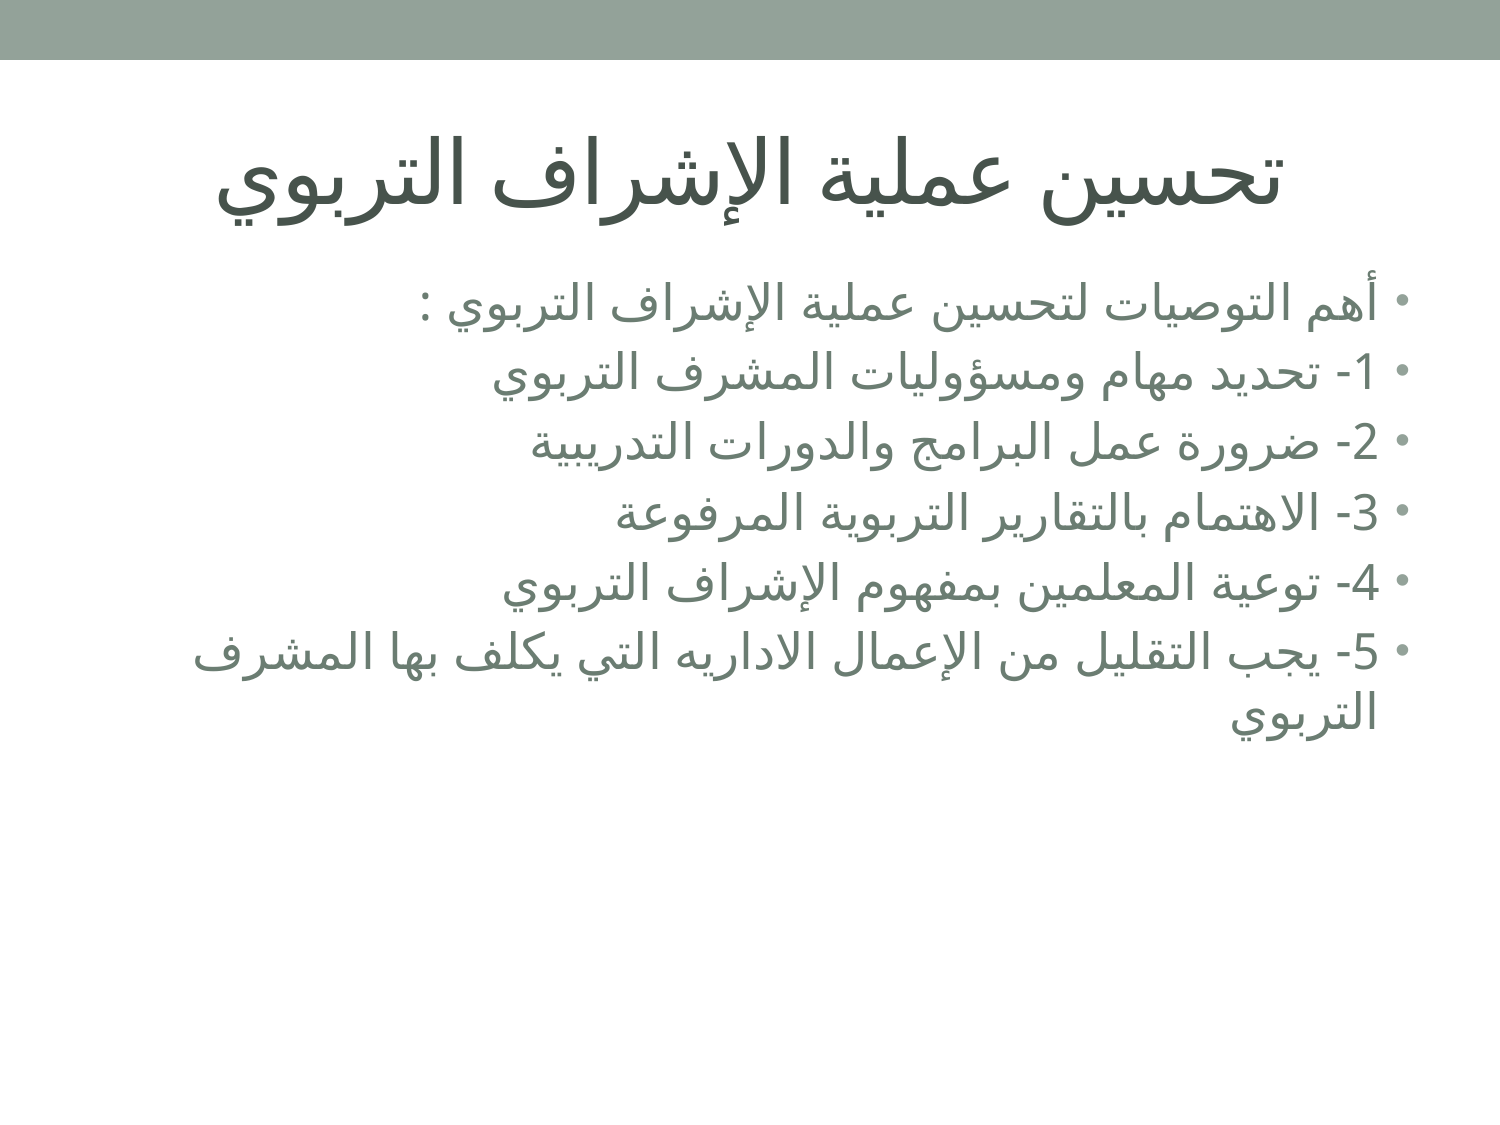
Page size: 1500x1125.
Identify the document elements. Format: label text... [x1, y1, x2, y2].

title تحسين عملية الإشراف التربوي [75, 87, 1425, 250]
list أهم التوصيات لتحسين عملية الإشراف التربوي : 1- تحديد مهام ومسؤوليات المشرف التربوي 2- ضرورة عمل البرامج والدورات التدريبية 3- الاهتمام بالتقارير التربوية المرفوعة 4- توعية المعلمين بمفهوم الإشراف التربوي 5- يجب التقليل من الإعمال الاداريه التي يكلف بها المشرف التربوي [75, 262, 1425, 1063]
